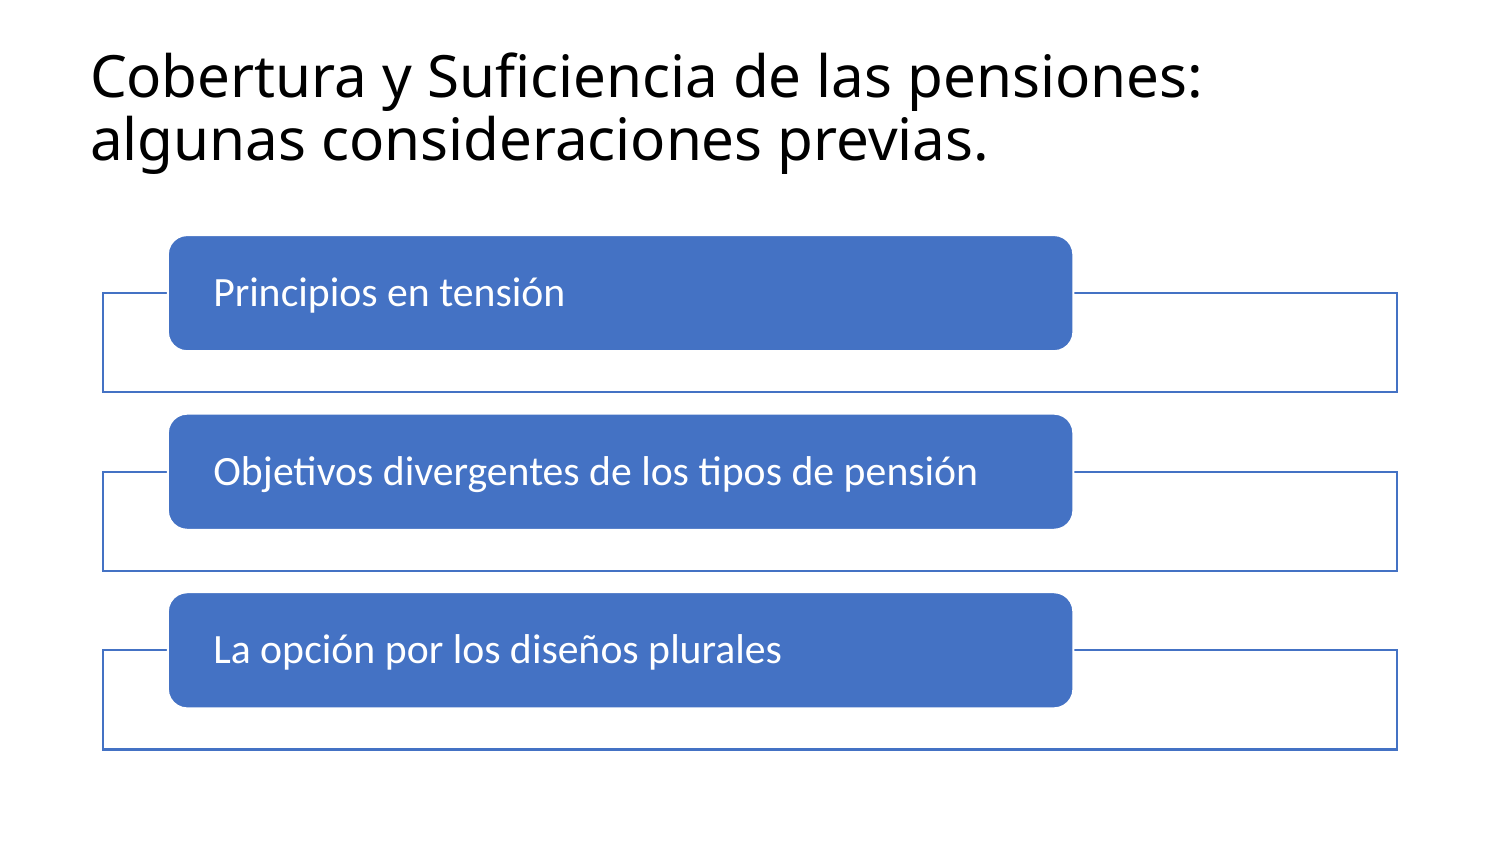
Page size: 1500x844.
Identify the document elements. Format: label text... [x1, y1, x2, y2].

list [103, 224, 1397, 760]
title Cobertura y Suficiencia de las pensiones: algunas consideraciones previas. [75, 39, 1425, 181]
